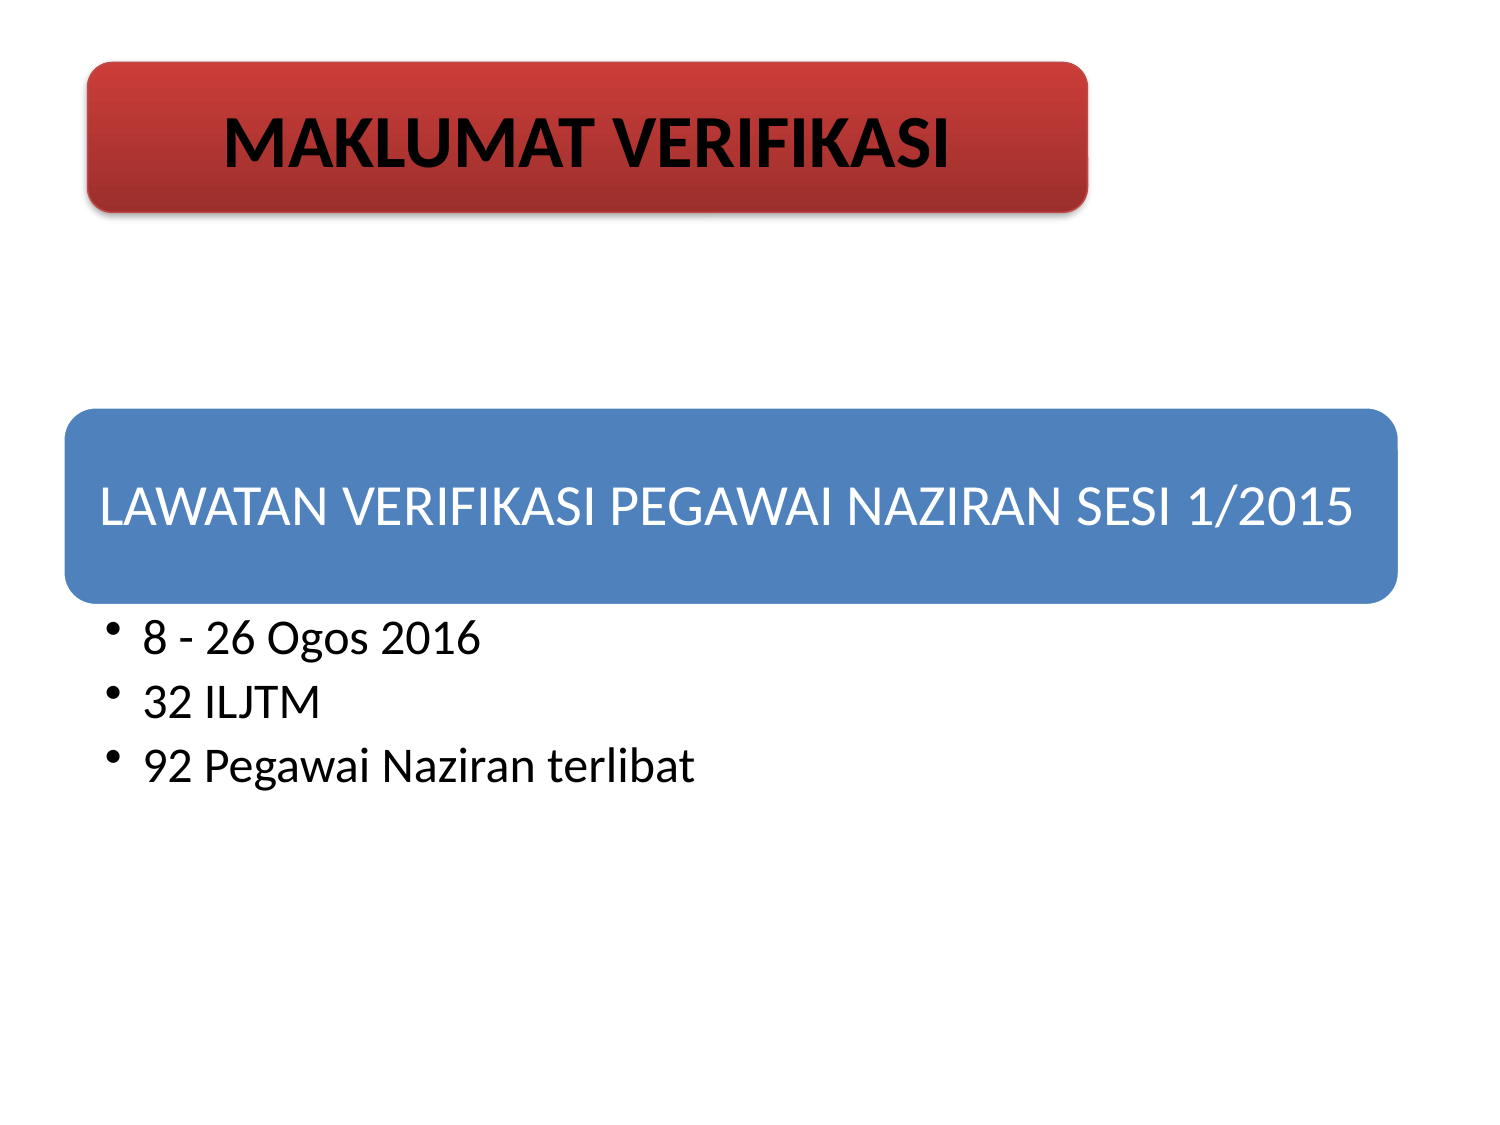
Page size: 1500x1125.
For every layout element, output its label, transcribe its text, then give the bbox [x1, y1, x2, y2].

text_box MAKLUMAT VERIFIKASI [86, 61, 1089, 214]
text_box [62, 274, 1401, 942]
